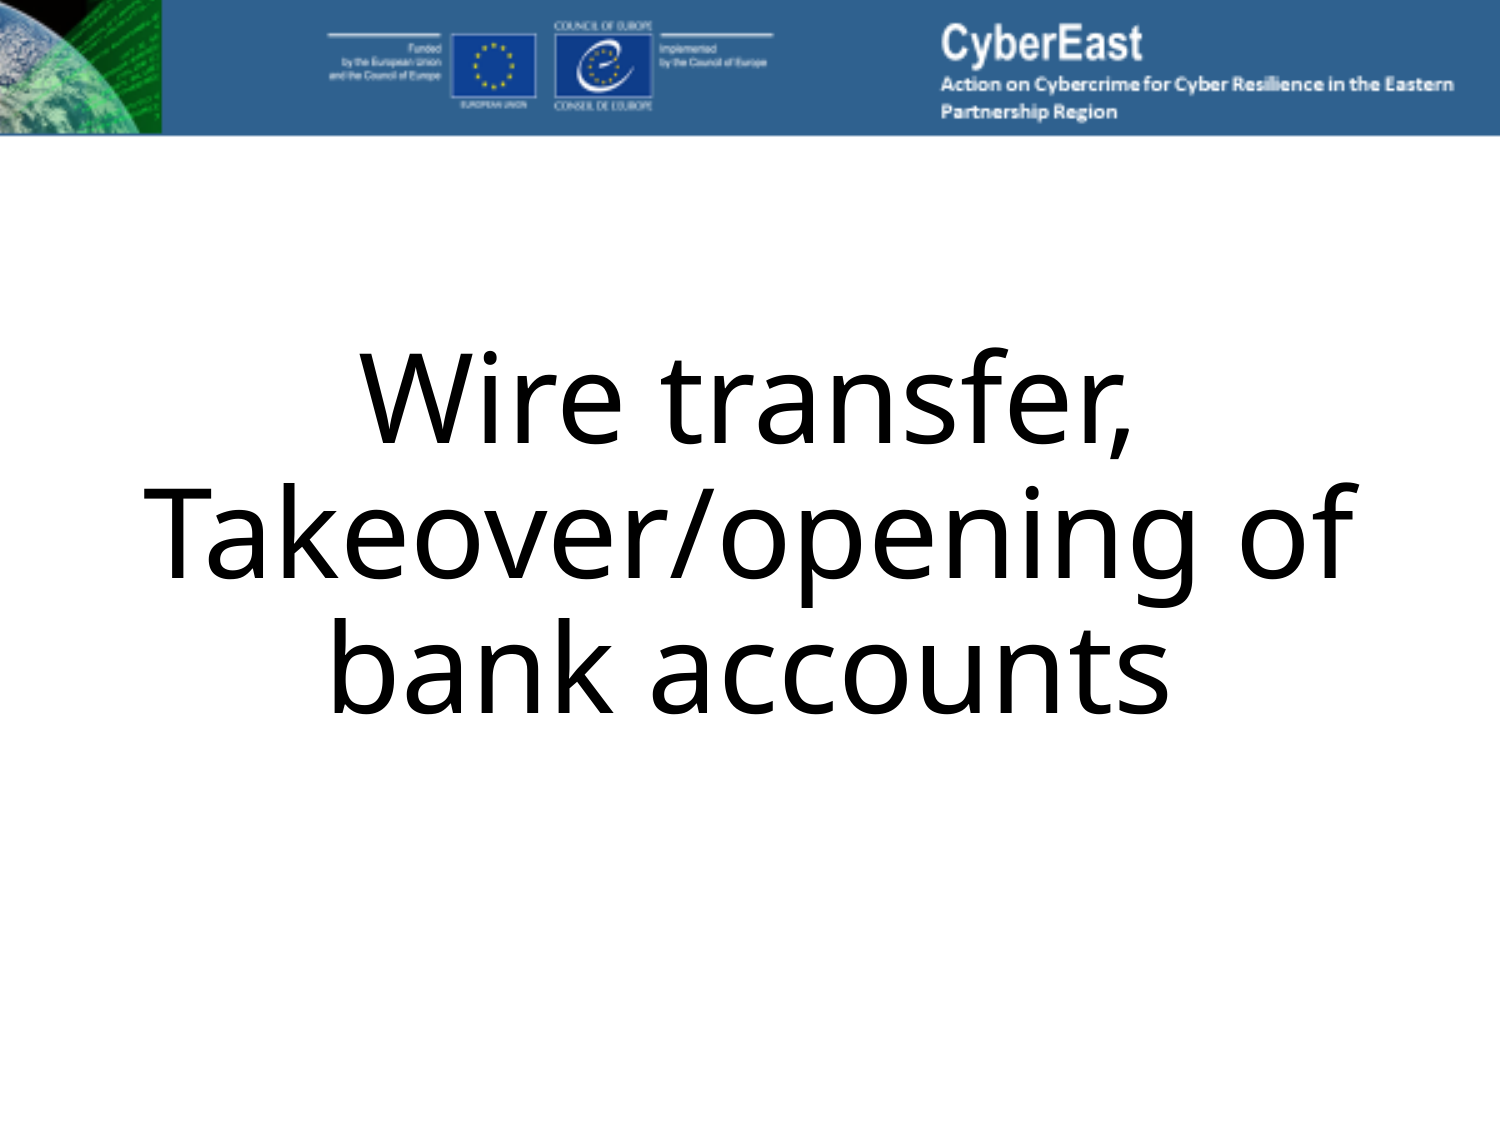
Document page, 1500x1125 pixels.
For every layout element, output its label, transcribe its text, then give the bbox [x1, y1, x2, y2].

picture [0, 0, 1500, 1125]
title Wire transfer, Takeover/opening of bank accounts [102, 280, 1397, 749]
